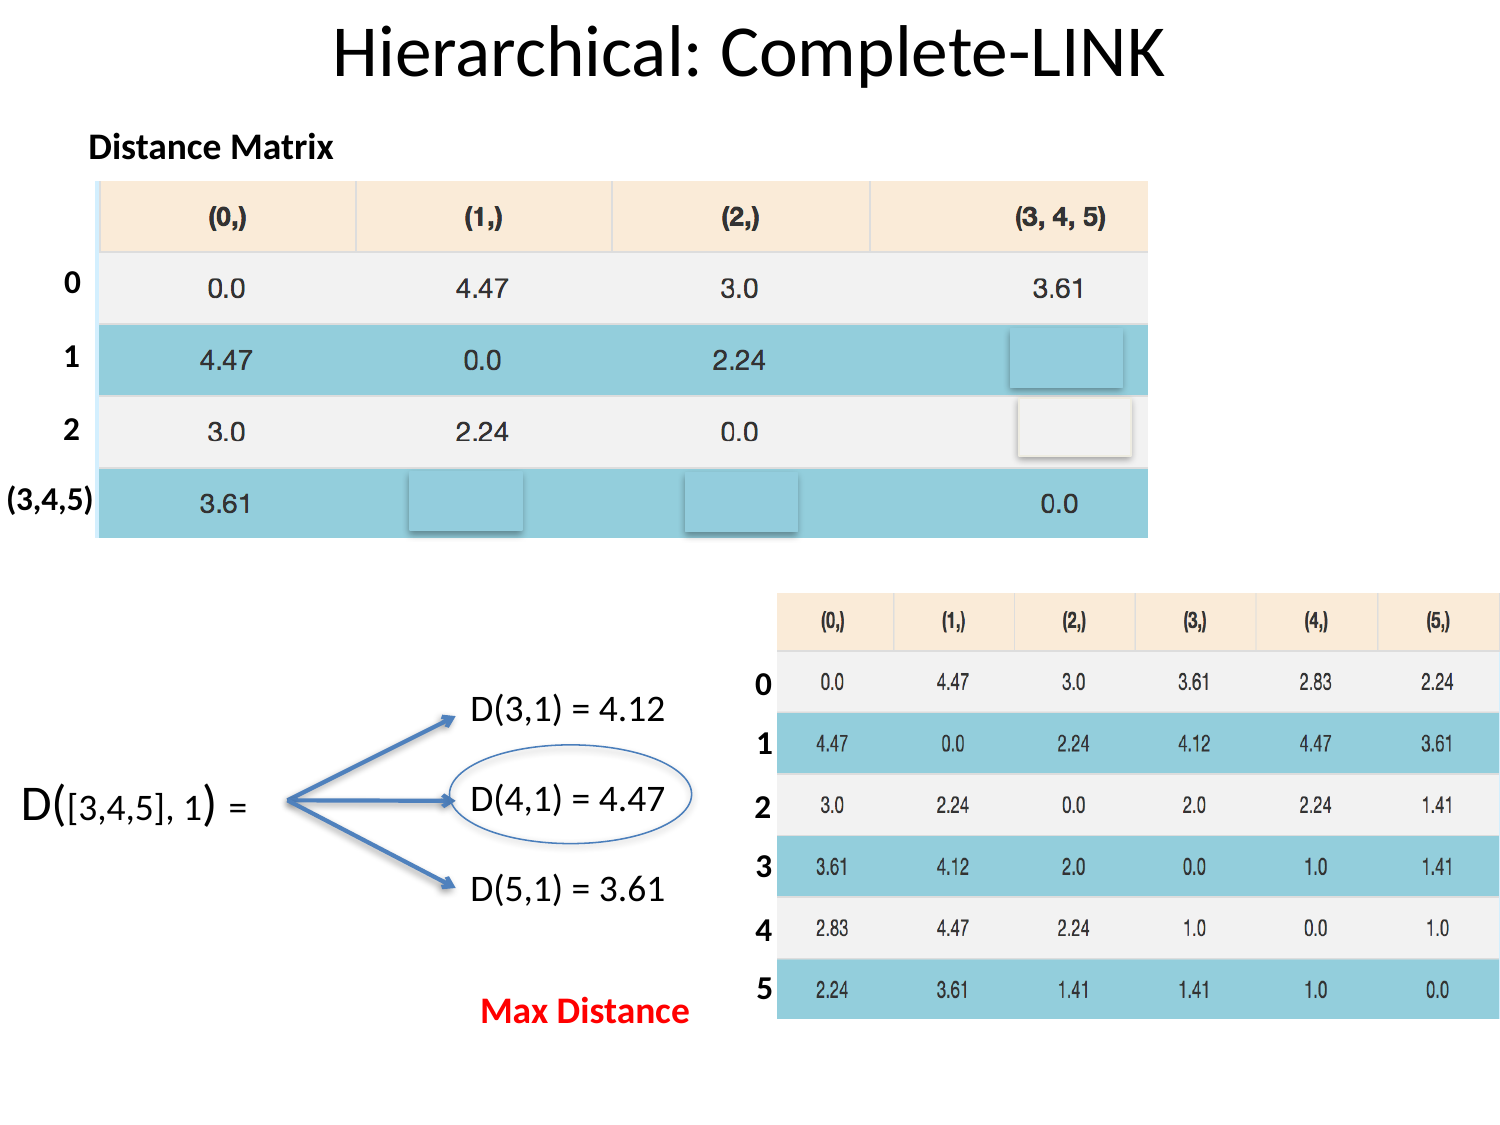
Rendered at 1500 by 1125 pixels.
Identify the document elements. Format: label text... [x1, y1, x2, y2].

text_box D([3,4,5], 1) = [6, 762, 270, 838]
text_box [275, 800, 456, 889]
text_box D(3,1) = 4.12 D(4,1) = 4.47 D(5,1) = 3.61 [455, 677, 722, 962]
text_box Max Distance [465, 979, 711, 1039]
picture [95, 180, 1148, 538]
text_box 1 [48, 327, 90, 382]
text_box 2 [48, 399, 90, 455]
title Hierarchical: Complete-LINK [75, 0, 1425, 99]
text_box 0 [49, 252, 90, 308]
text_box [275, 715, 456, 799]
text_box Distance Matrix [73, 114, 469, 175]
text_box [460, 744, 693, 845]
text_box (3,4,5) [0, 469, 90, 525]
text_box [739, 593, 1500, 1019]
